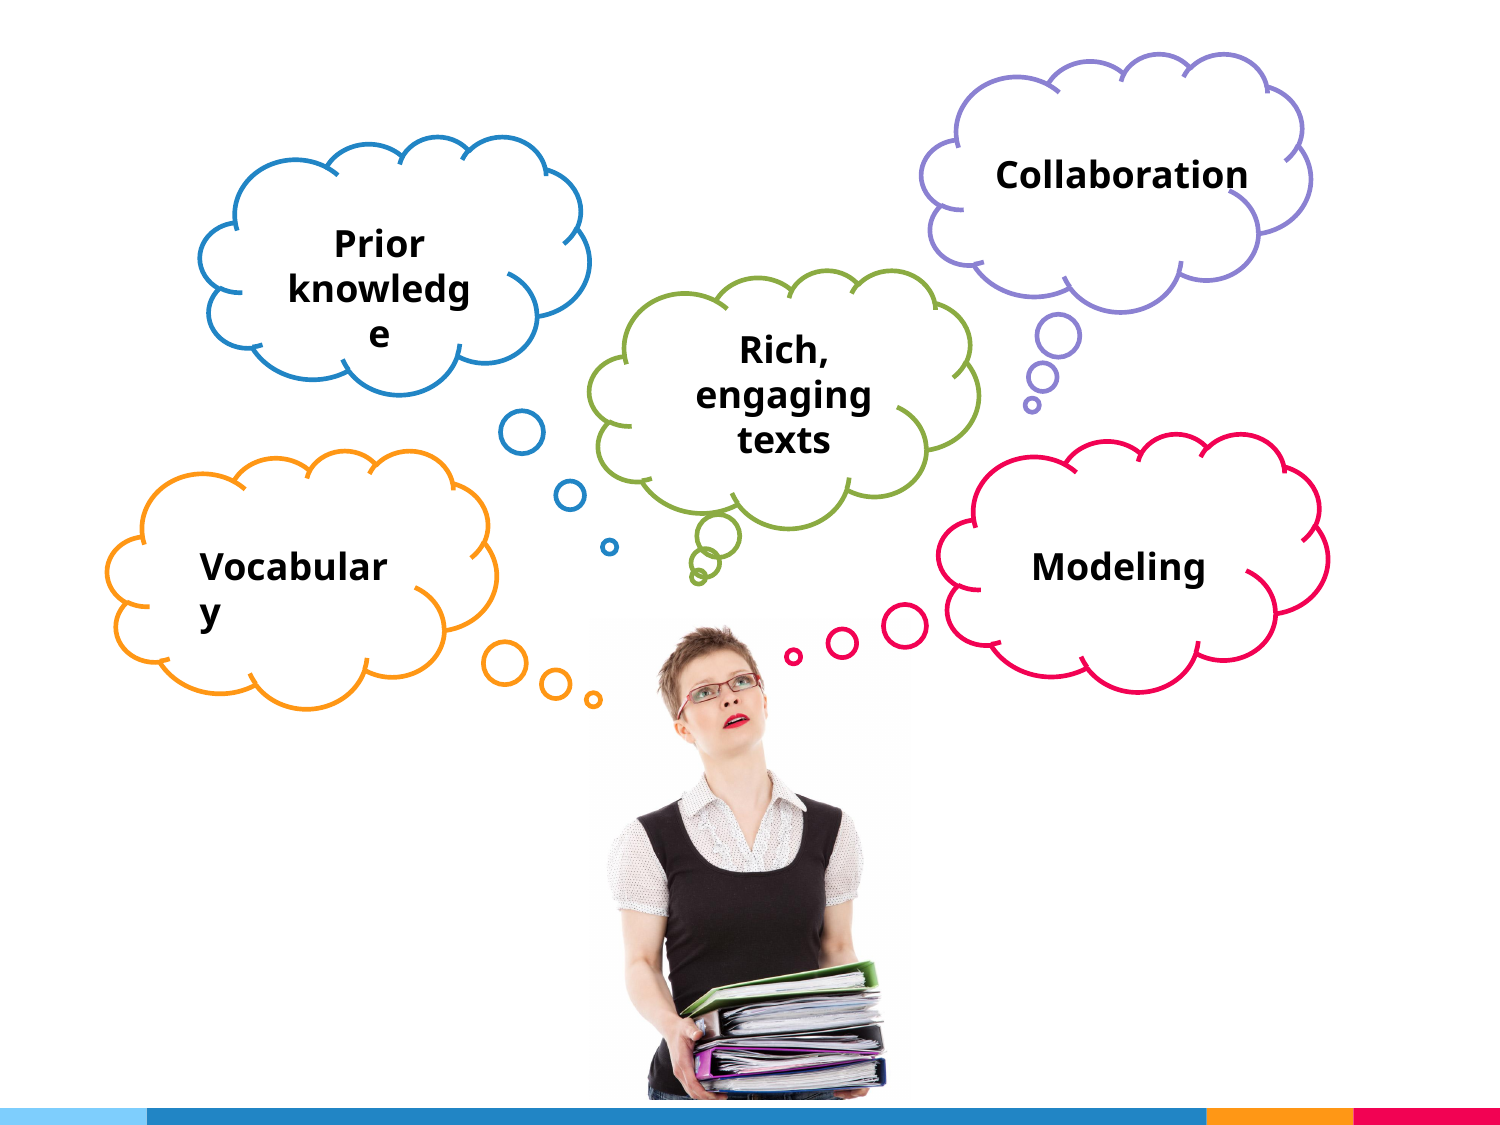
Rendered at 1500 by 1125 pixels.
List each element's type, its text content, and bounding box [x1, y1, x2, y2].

picture [589, 617, 911, 1101]
text_box [885, 604, 927, 645]
text_box [1028, 362, 1058, 392]
text_box [921, 54, 1311, 313]
text_box [483, 641, 527, 685]
text_box [199, 137, 590, 396]
text_box [589, 270, 979, 529]
text_box Vocabulary [184, 528, 420, 597]
text_box Prior knowledge [262, 205, 497, 274]
text_box [541, 669, 571, 699]
text_box Rich, engaging texts [666, 311, 902, 381]
text_box [500, 410, 544, 454]
text_box [1025, 398, 1040, 413]
text_box [106, 451, 497, 710]
text_box [1036, 314, 1080, 358]
text_box [690, 514, 740, 585]
text_box Collaboration [979, 136, 1284, 205]
text_box Modeling [1015, 528, 1251, 597]
text_box [602, 539, 617, 555]
text_box [555, 481, 585, 510]
text_box [938, 434, 1329, 693]
